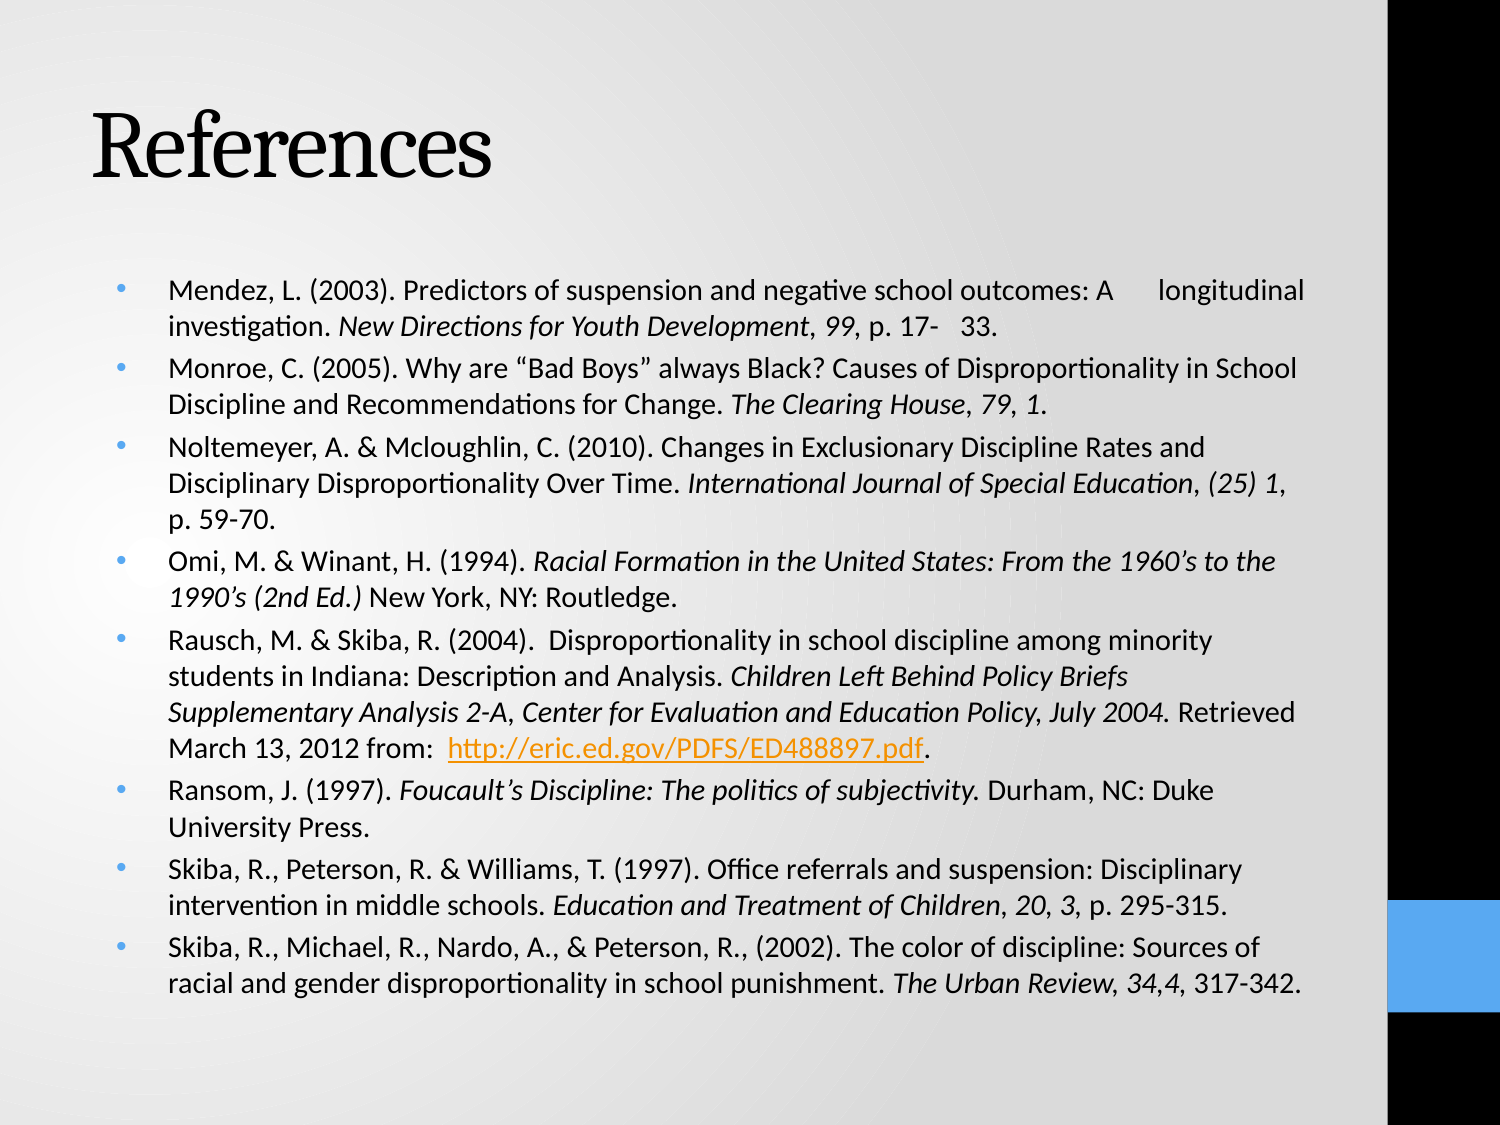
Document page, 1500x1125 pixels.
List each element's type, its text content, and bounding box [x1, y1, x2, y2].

title References [75, 45, 1325, 233]
list Mendez, L. (2003). Predictors of suspension and negative school outcomes: A longitudinal investigation. New Directions for Youth Development, 99, p. 17- 33. Monroe, C. (2005). Why are “Bad Boys” always Black? Causes of Disproportionality in School Discipline and Recommendations for Change. The Clearing House, 79, 1. Noltemeyer, A. & Mcloughlin, C. (2010). Changes in Exclusionary Discipline Rates and Disciplinary Disproportionality Over Time. International Journal of Special Education, (25) 1, p. 59-70. Omi, M. & Winant, H. (1994). Racial Formation in the United States: From the 1960’s to the 1990’s (2nd Ed.) New York, NY: Routledge. Rausch, M. & Skiba, R. (2004). Disproportionality in school discipline among minority students in Indiana: Description and Analysis. Children Left Behind Policy Briefs Supplementary Analysis 2-A, Center for Evaluation and Education Policy, July 2004. Retrieved March 13, 2012 from: http://eric.ed.gov/PDFS/ED488897.pdf. Ransom, J. (1997). Foucault’s Discipline: The politics of subjectivity. Durham, NC: Duke University Press. Skiba, R., Peterson, R. & Williams, T. (1997). Office referrals and suspension: Disciplinary intervention in middle schools. Education and Treatment of Children, 20, 3, p. 295-315. Skiba, R., Michael, R., Nardo, A., & Peterson, R., (2002). The color of discipline: Sources of racial and gender disproportionality in school punishment. The Urban Review, 34,4, 317-342. [75, 262, 1325, 1050]
